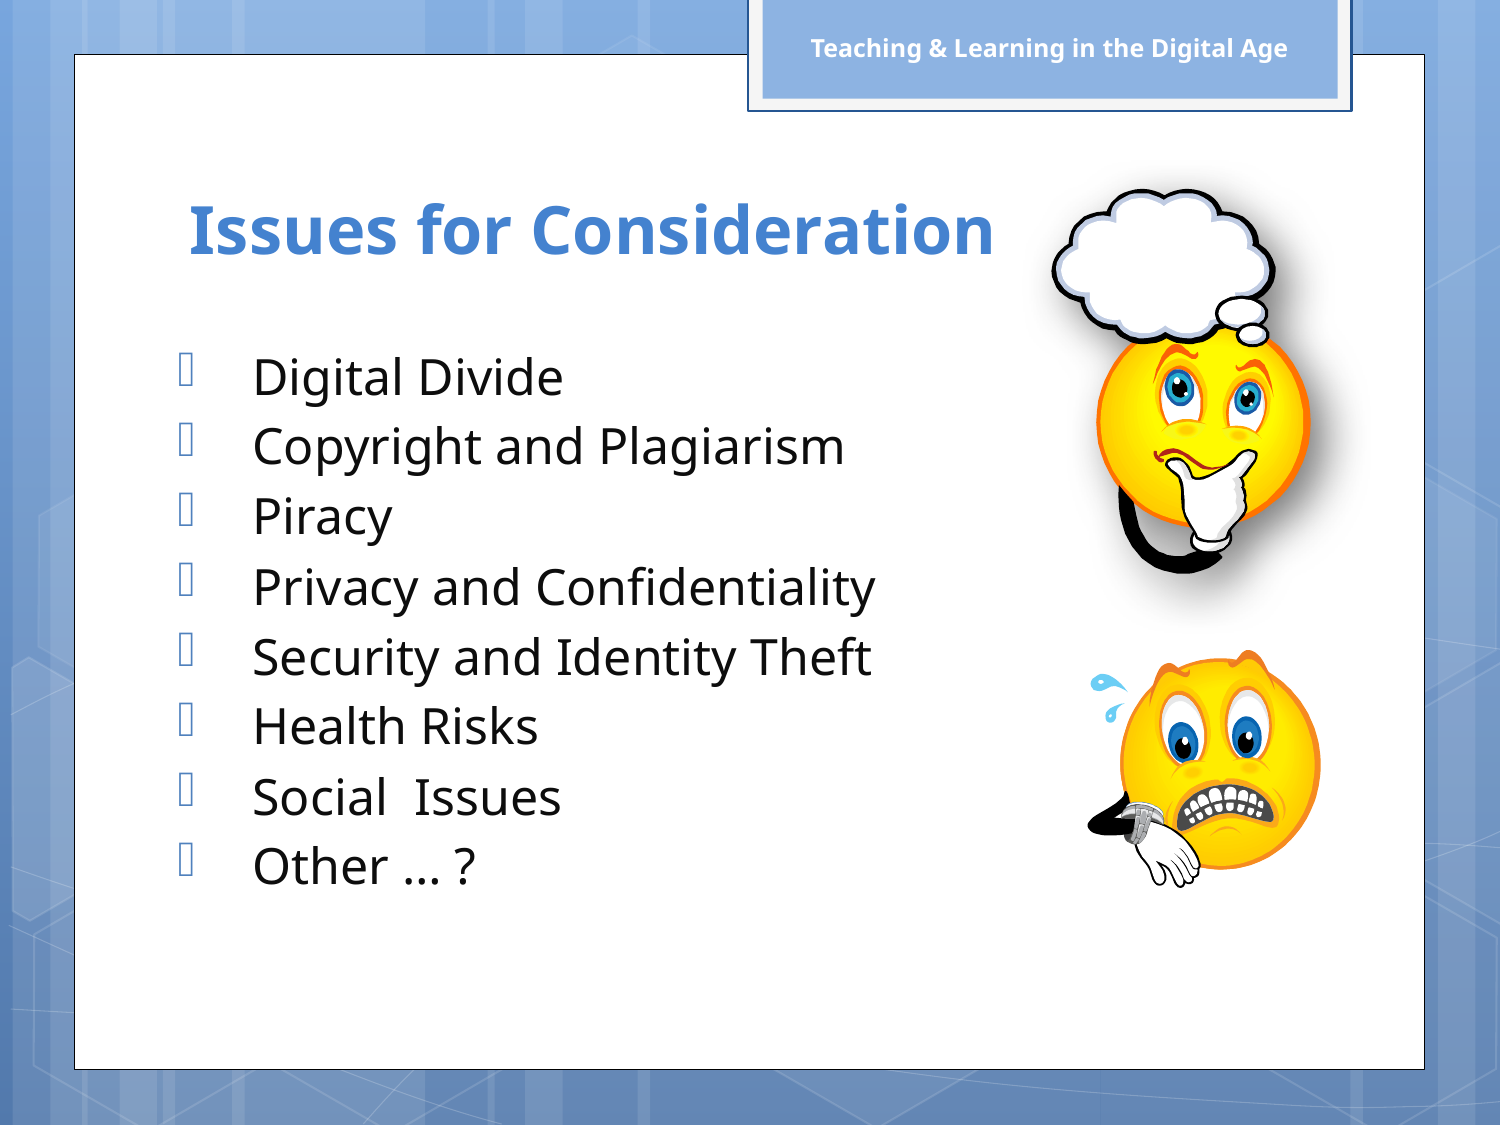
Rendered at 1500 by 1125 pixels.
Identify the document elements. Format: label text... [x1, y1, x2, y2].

title Issues for Consideration [174, 162, 1217, 275]
picture [1049, 187, 1313, 576]
list Digital Divide Copyright and Plagiarism Piracy Privacy and Confidentiality Security and Identity Theft Health Risks Social Issues Other … ? [162, 337, 1313, 957]
text_box Teaching & Learning in the Digital Age [787, 24, 1313, 70]
picture [1087, 649, 1321, 889]
